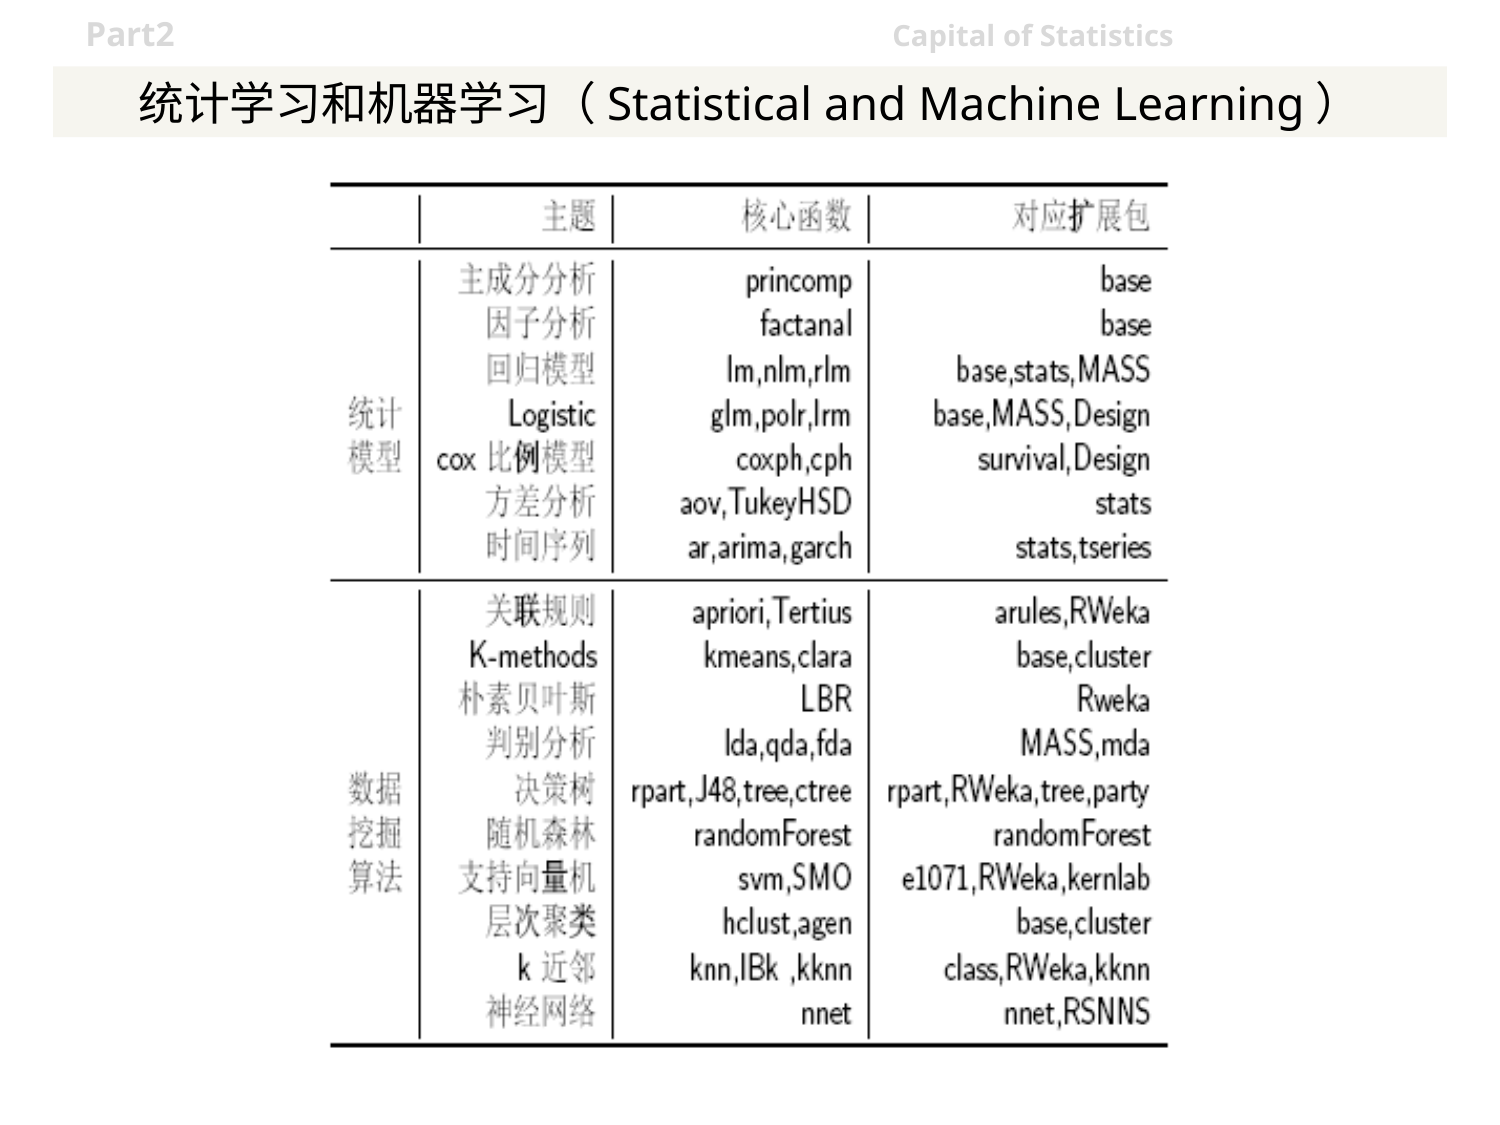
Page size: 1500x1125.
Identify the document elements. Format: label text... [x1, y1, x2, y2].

title 统计学习和机器学习（Statistical and Machine Learning） [53, 66, 1447, 138]
picture [289, 160, 1204, 1071]
